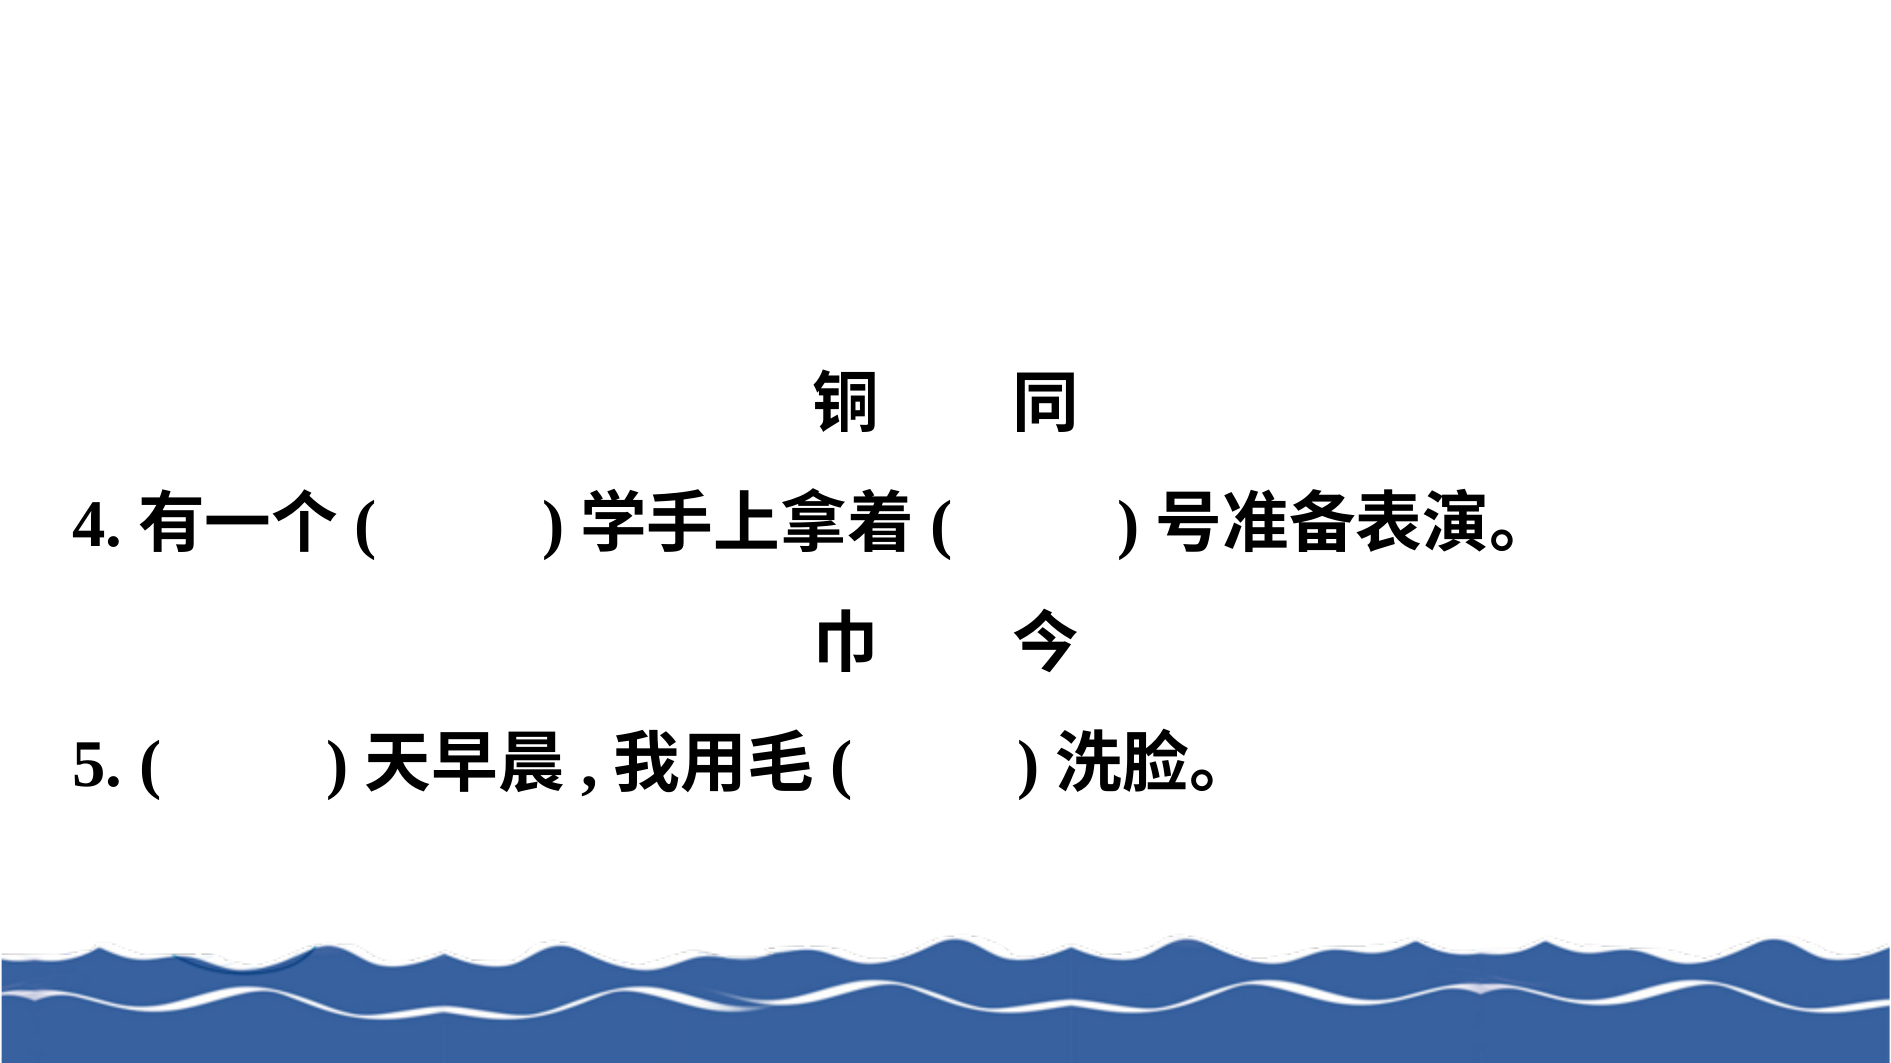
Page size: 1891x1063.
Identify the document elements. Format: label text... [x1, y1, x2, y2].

picture [1, 886, 1891, 1063]
text_box 铜 同 4.有一个( )学手上拿着( )号准备表演。 巾 今 5. ( )天早晨,我用毛( )洗脸。 [57, 312, 1835, 807]
